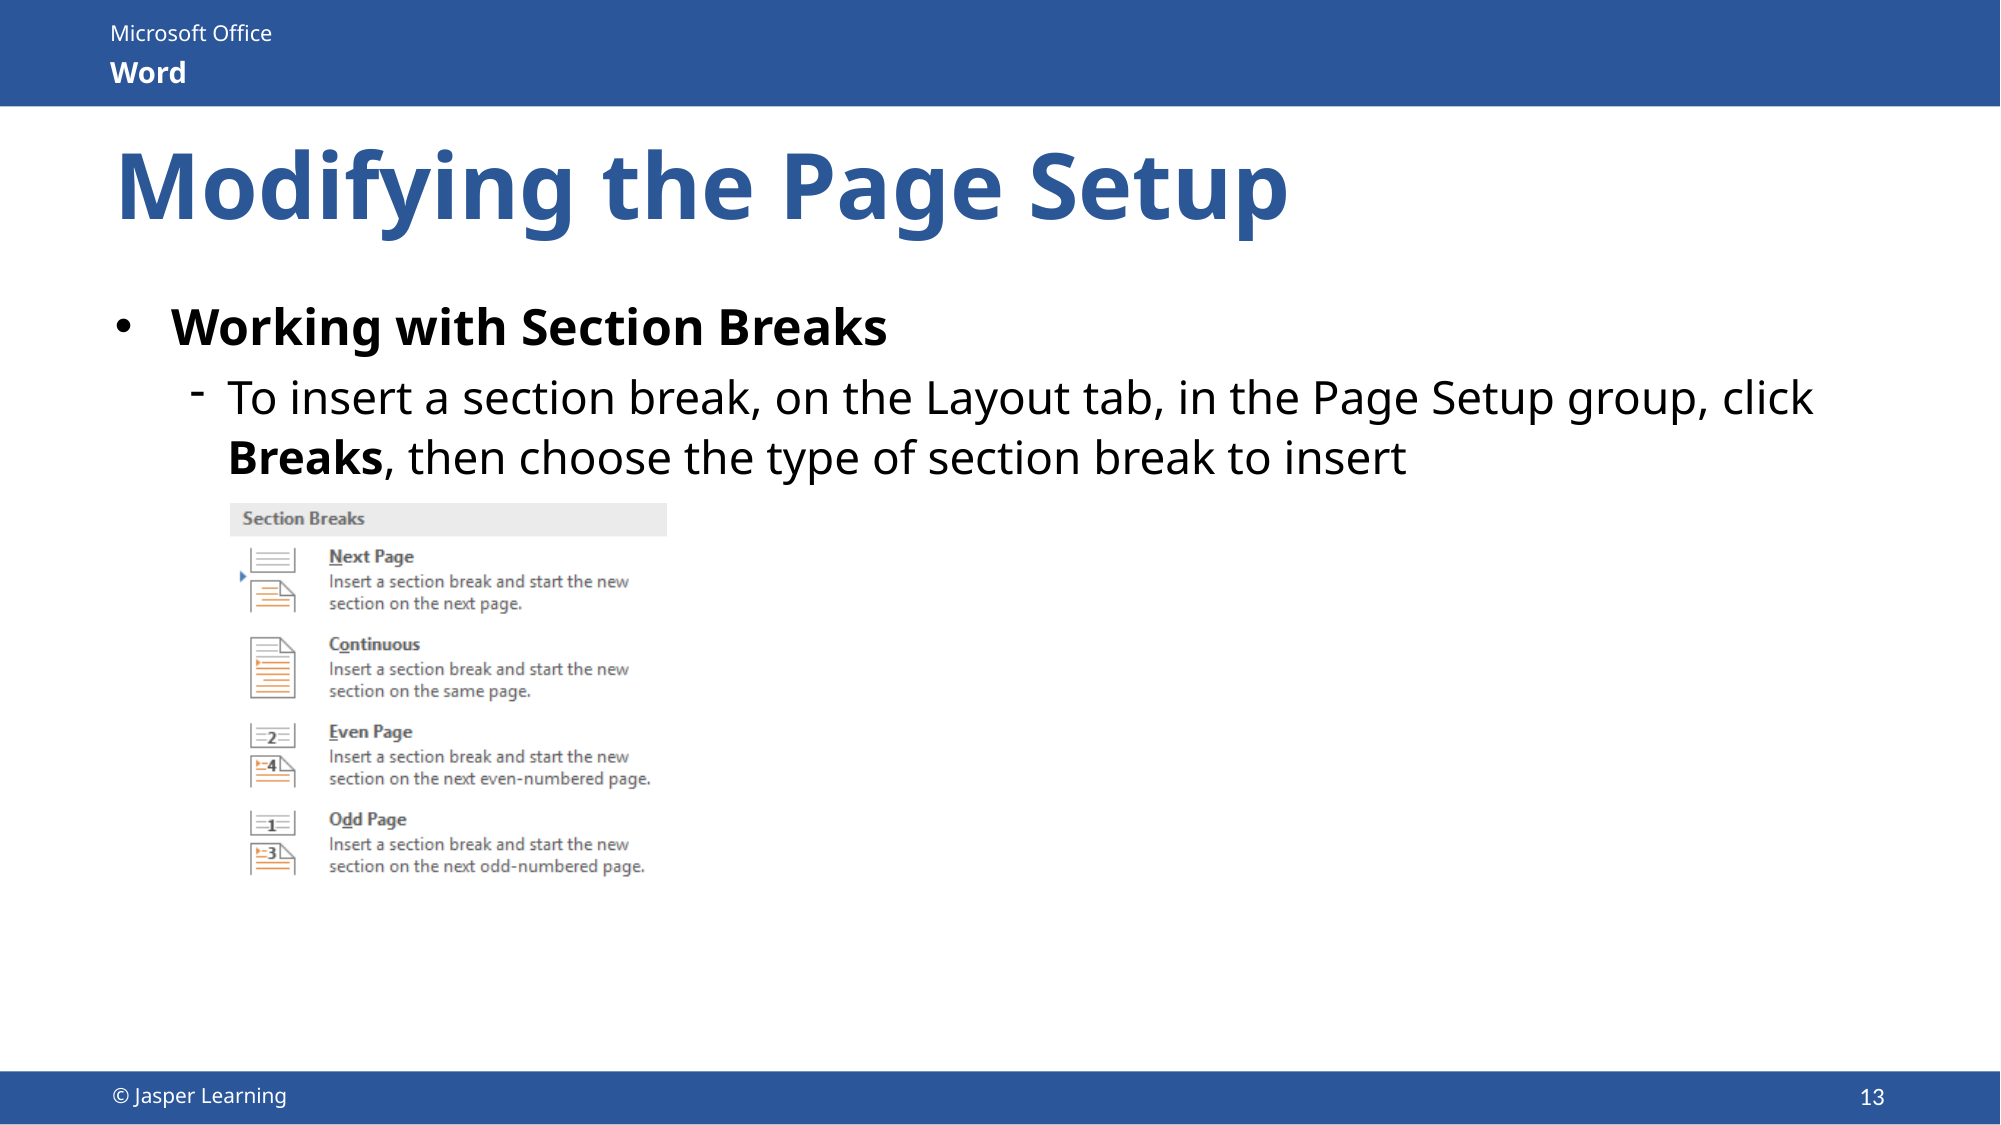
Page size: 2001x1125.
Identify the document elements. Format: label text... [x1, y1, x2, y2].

list Working with Section Breaks To insert a section break, on the Layout tab, in the Page Setup group, click Breaks, then choose the type of section break to insert [99, 283, 1900, 1026]
title Modifying the Page Setup [99, 118, 1866, 248]
footer © Jasper Learning [97, 1076, 773, 1118]
slide_number 13 [1433, 1065, 1900, 1125]
picture [229, 503, 667, 885]
